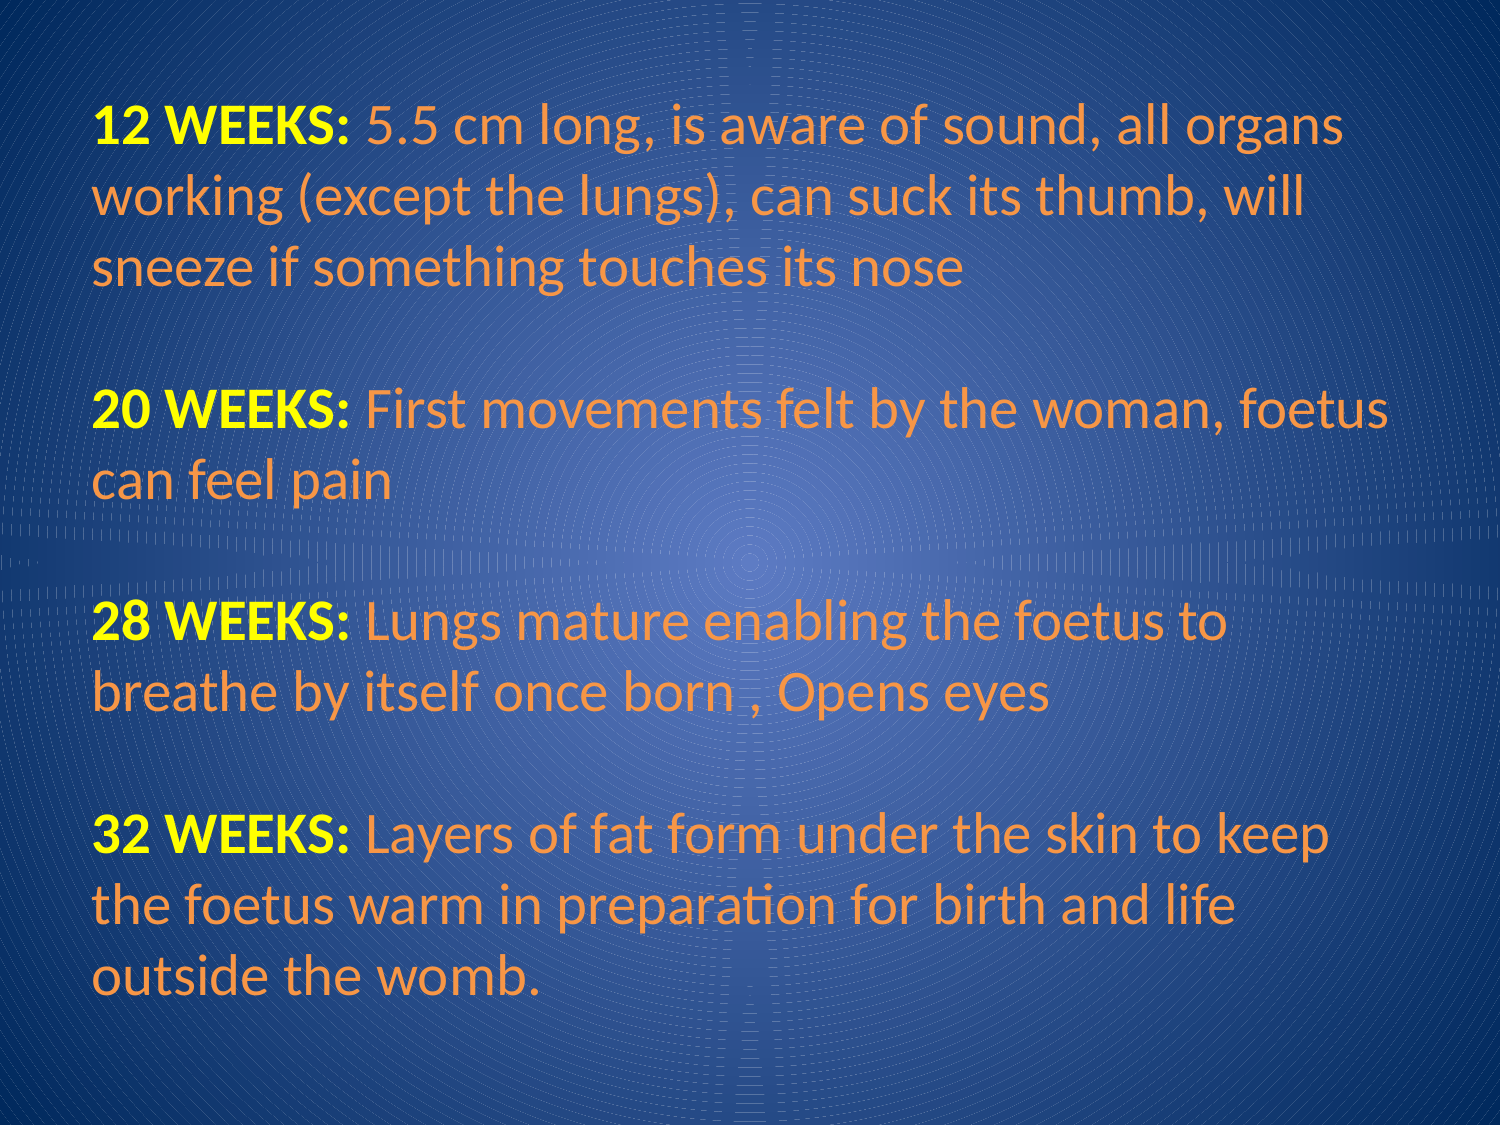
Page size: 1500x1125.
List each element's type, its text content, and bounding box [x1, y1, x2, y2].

list 12 WEEKS: 5.5 cm long, is aware of sound, all organs working (except the lungs), can suck its thumb, will sneeze if something touches its nose 20 WEEKS: First movements felt by the woman, foetus can feel pain 28 WEEKS: Lungs mature enabling the foetus to breathe by itself once born , Opens eyes 32 WEEKS: Layers of fat form under the skin to keep the foetus warm in preparation for birth and life outside the womb. [76, 78, 1427, 1029]
